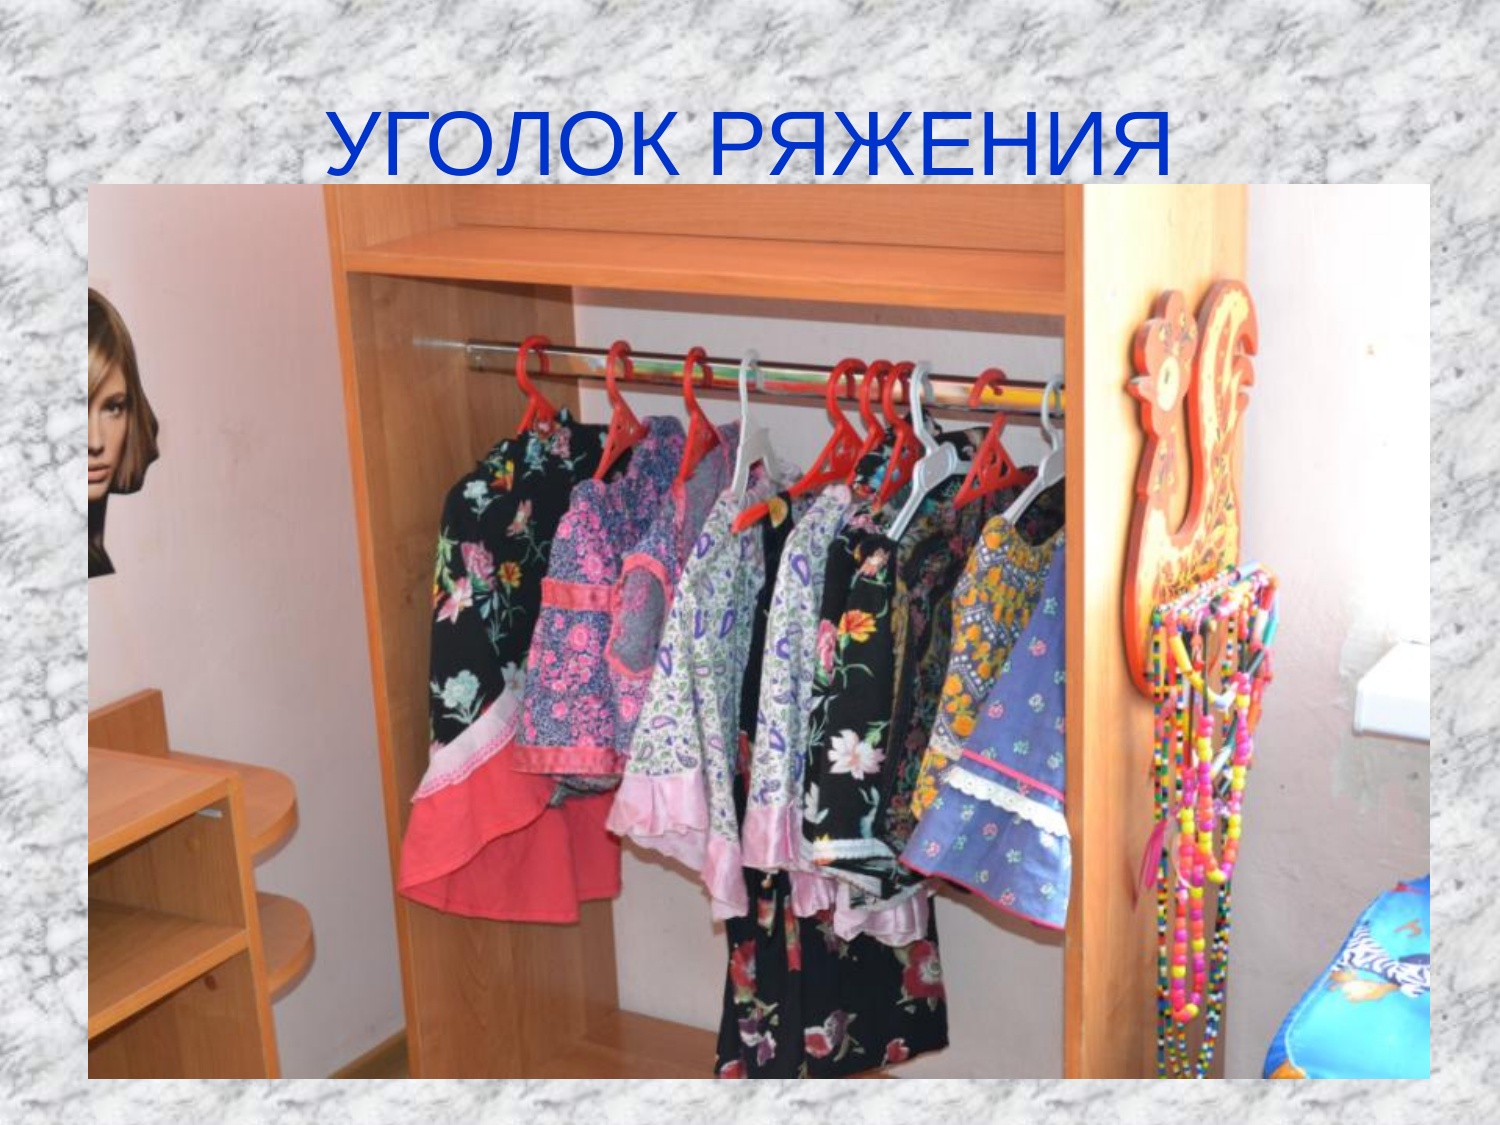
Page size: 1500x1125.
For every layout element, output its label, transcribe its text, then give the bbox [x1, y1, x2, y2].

picture [0, 0, 1500, 1125]
title УГОЛОК РЯЖЕНИЯ [74, 44, 1426, 233]
